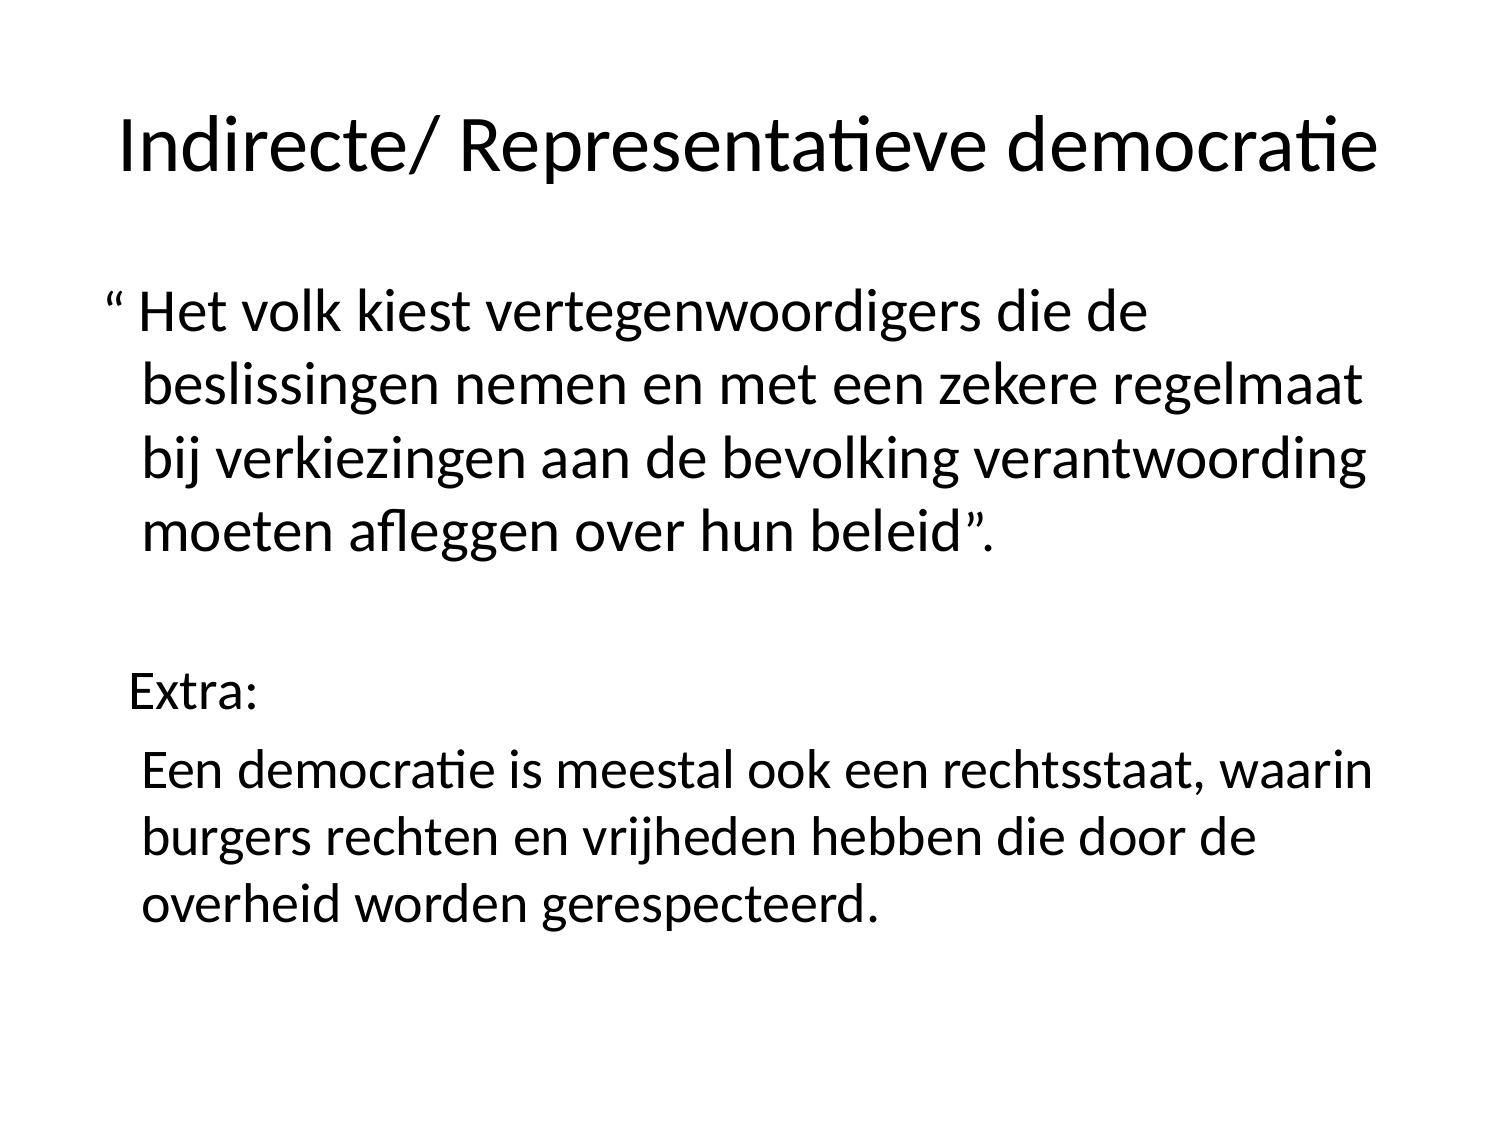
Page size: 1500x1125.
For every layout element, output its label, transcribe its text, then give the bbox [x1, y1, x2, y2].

list “ Het volk kiest vertegenwoordigers die de beslissingen nemen en met een zekere regelmaat bij verkiezingen aan de bevolking verantwoording moeten afleggen over hun beleid”. Extra: Een democratie is meestal ook een rechtsstaat, waarin burgers rechten en vrijheden hebben die door de overheid worden gerespecteerd. [75, 262, 1425, 1005]
title Indirecte/ Representatieve democratie [75, 45, 1425, 233]
